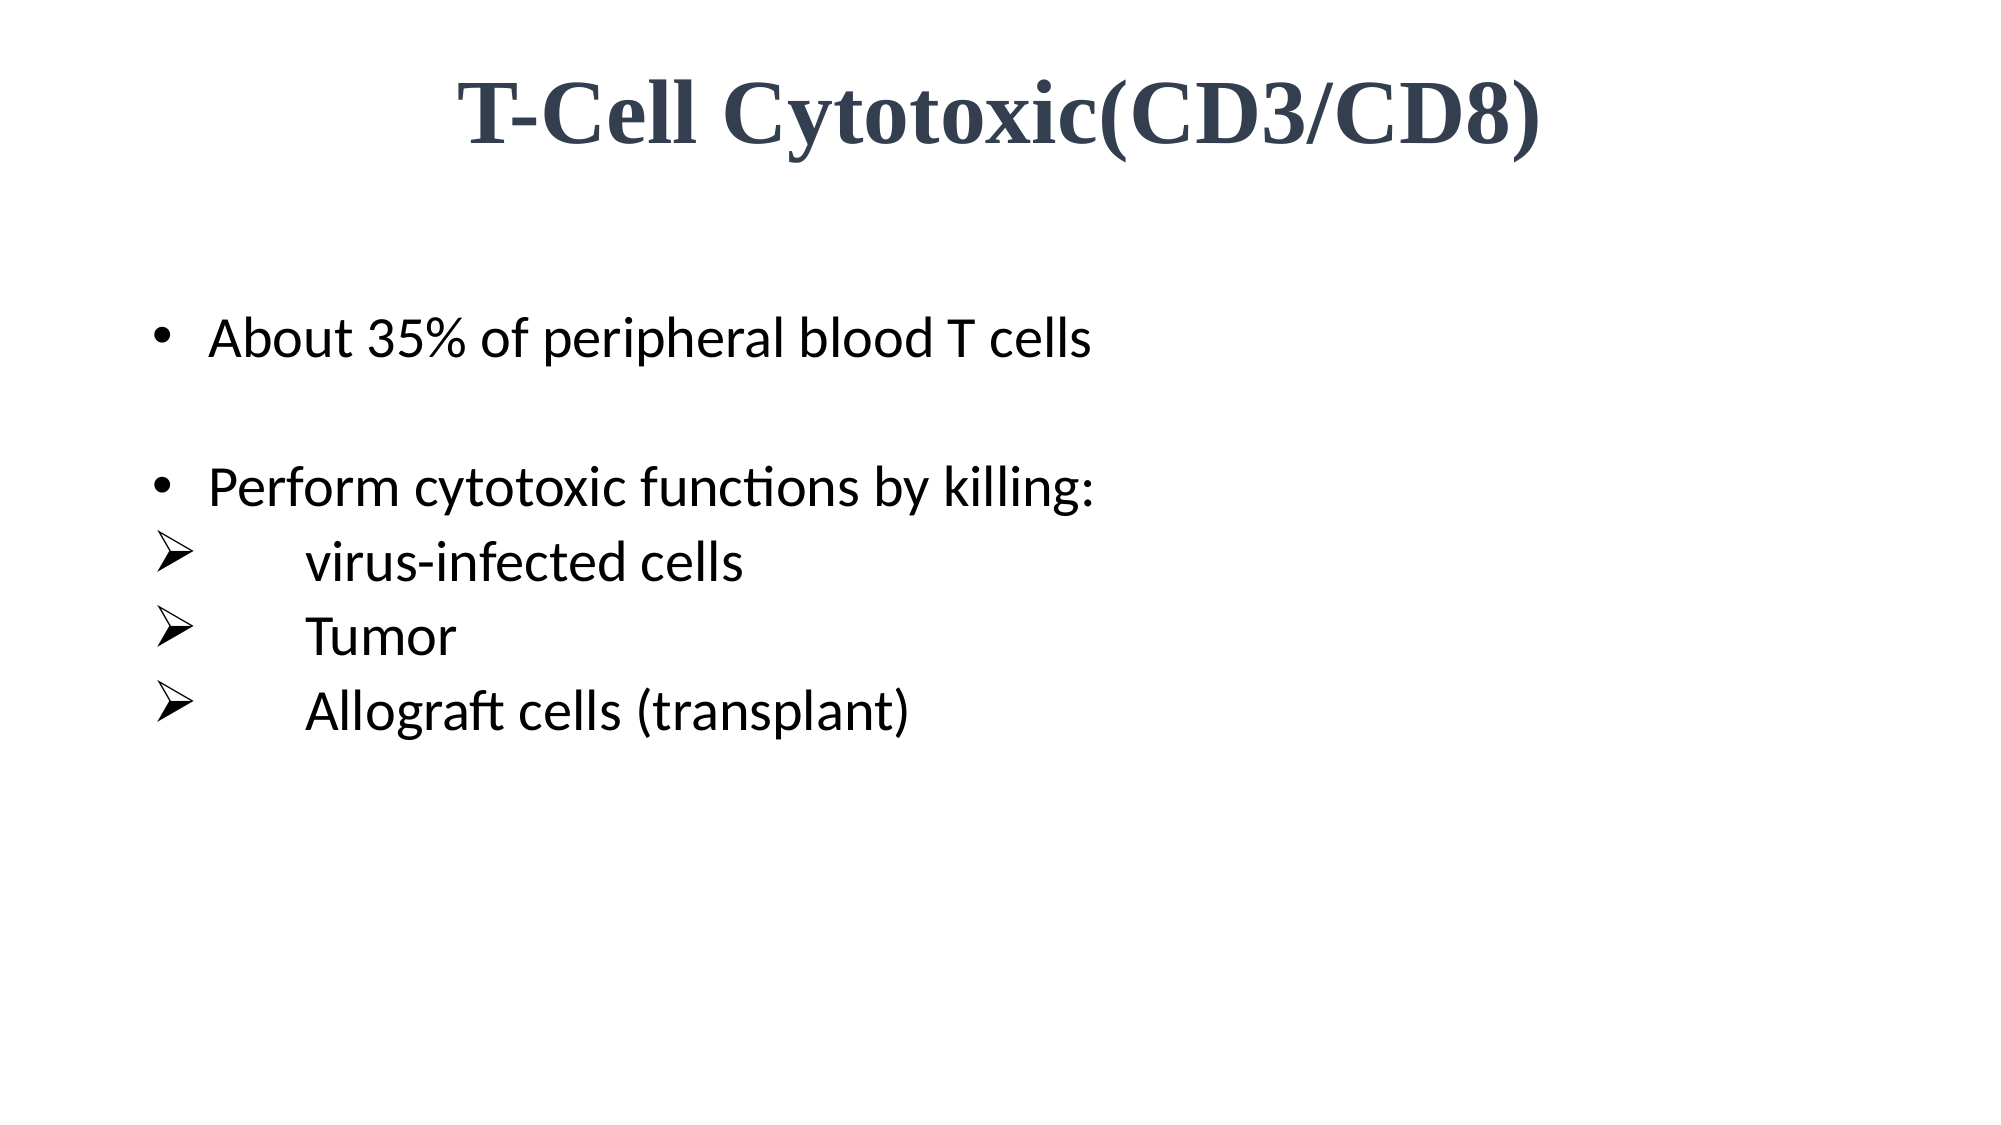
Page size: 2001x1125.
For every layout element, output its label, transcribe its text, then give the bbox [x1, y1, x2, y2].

title T-Cell Cytotoxic(CD3/CD8) [137, 59, 1863, 278]
list About 35% of peripheral blood T cells Perform cytotoxic functions by killing: virus-infected cells Tumor Allograft cells (transplant) [137, 299, 1863, 1014]
